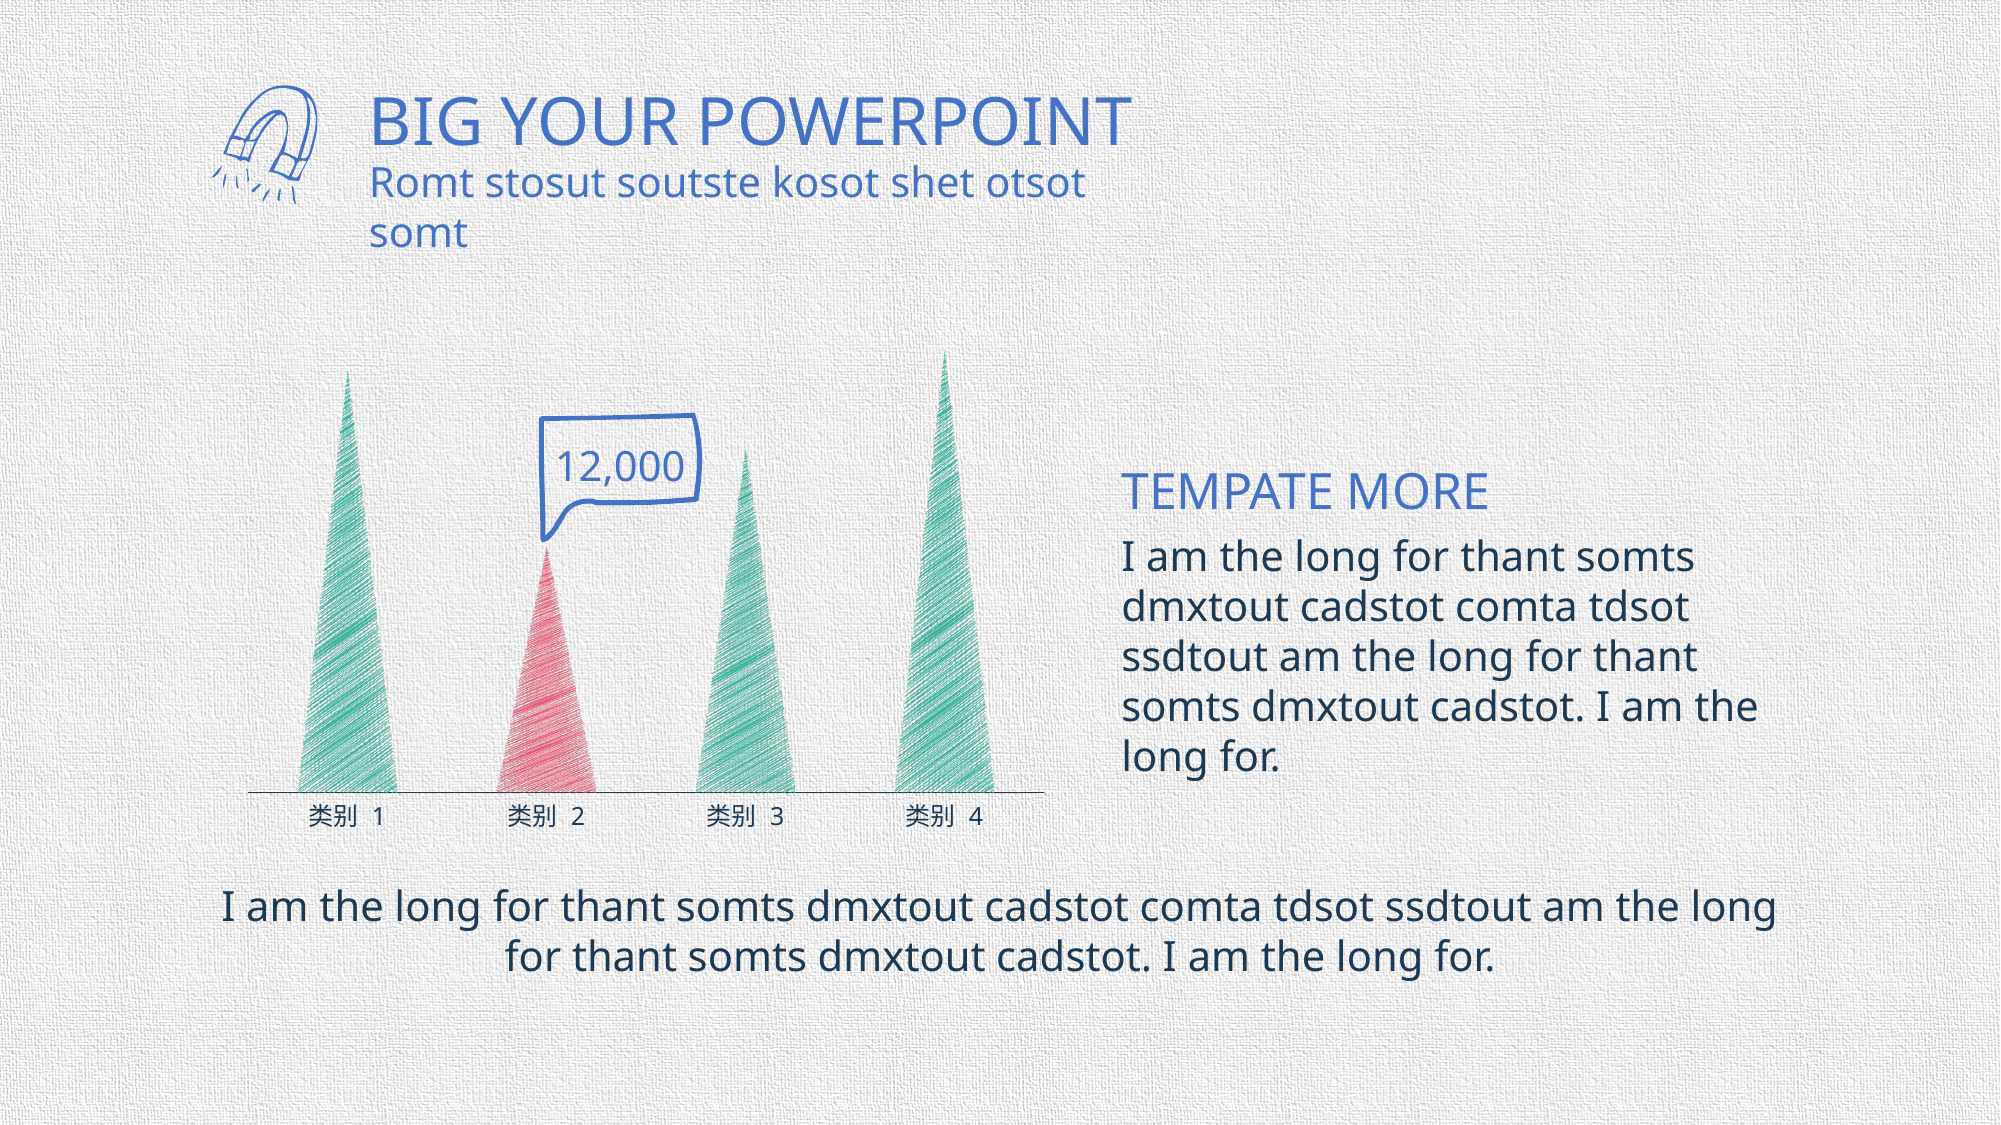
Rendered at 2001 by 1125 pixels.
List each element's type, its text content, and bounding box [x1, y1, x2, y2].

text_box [1106, 452, 1840, 740]
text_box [211, 81, 318, 205]
text_box I am the long for thant somts dmxtout cadstot comta tdsot ssdtout am the long for thant somts dmxtout cadstot. I am the long for. [203, 872, 1797, 988]
picture [0, 0, 2001, 1125]
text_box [354, 71, 1188, 215]
chart [231, 291, 1061, 844]
